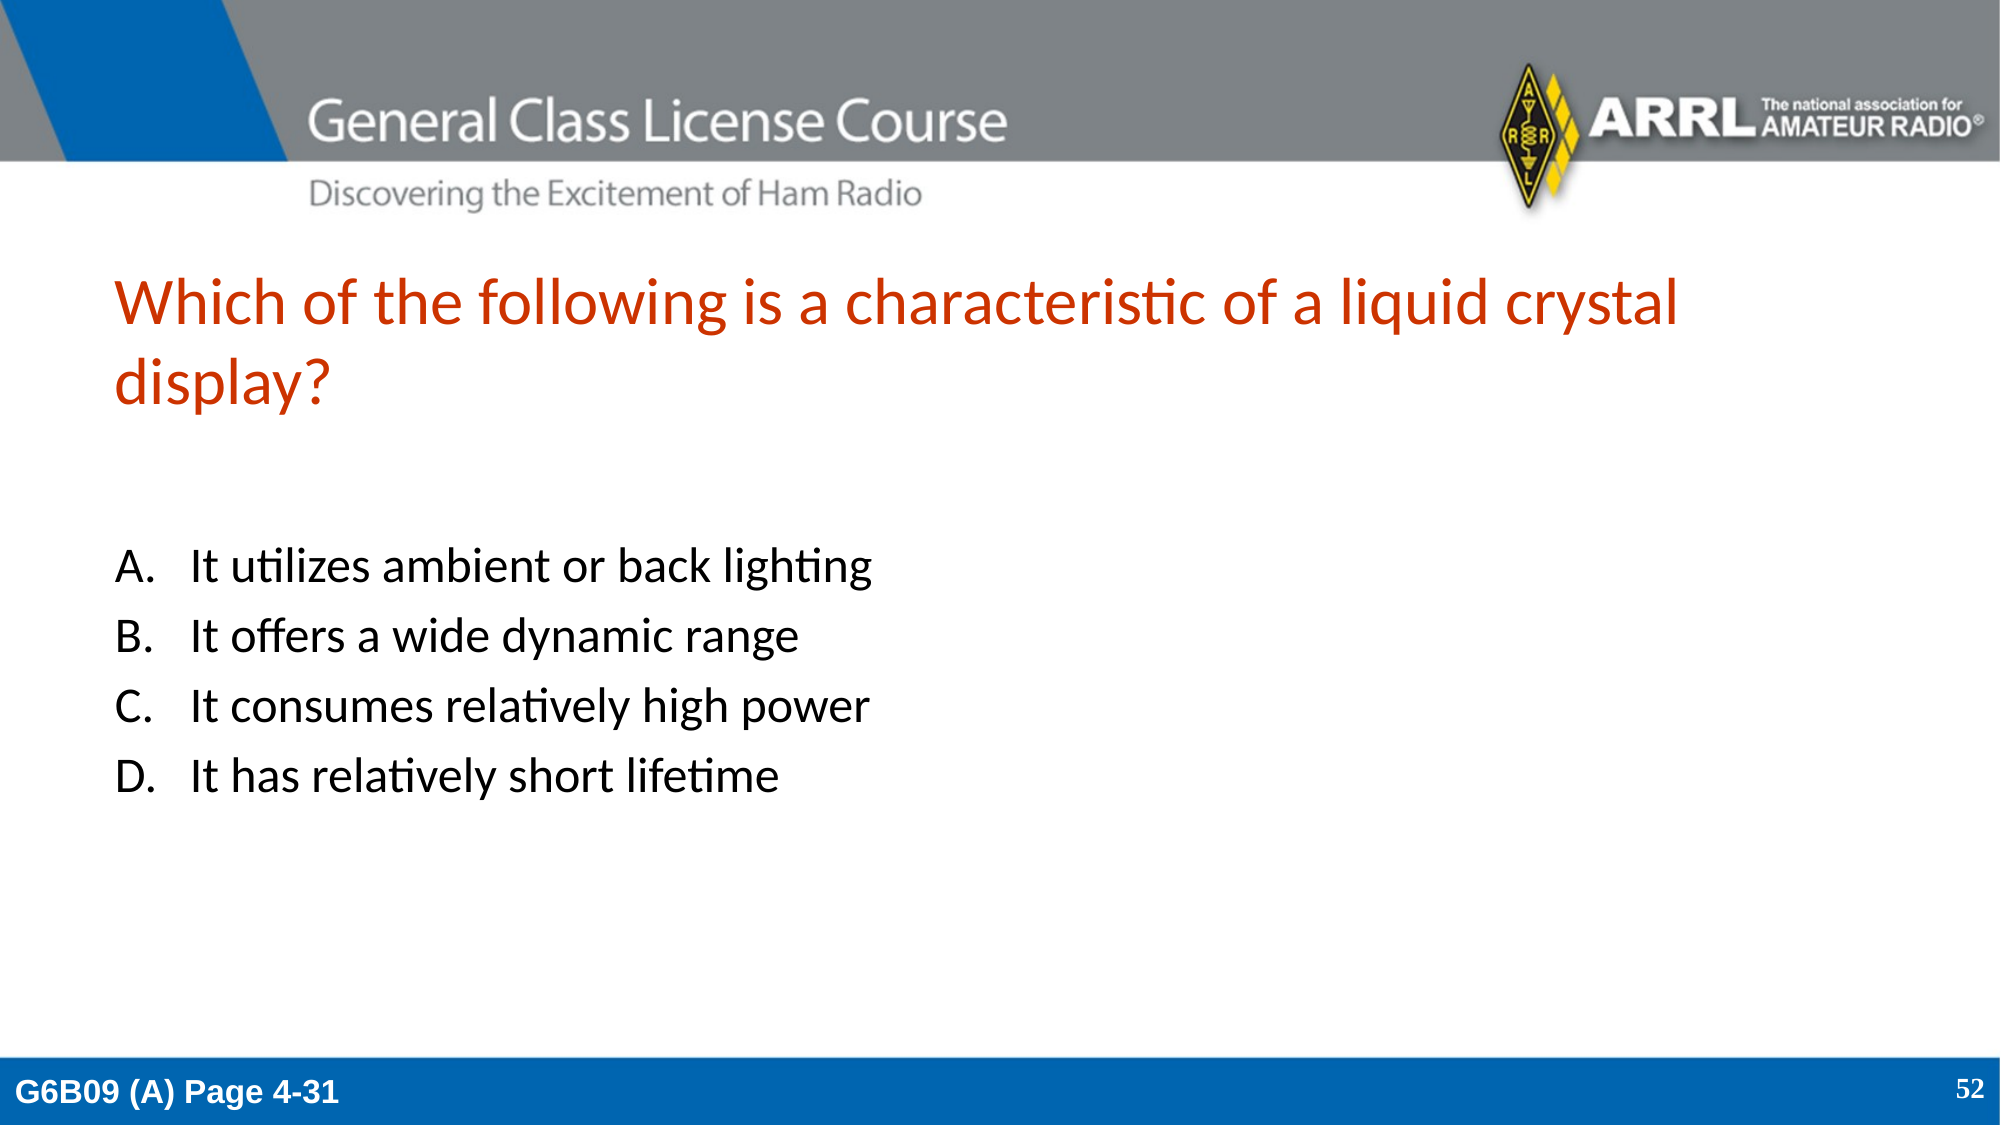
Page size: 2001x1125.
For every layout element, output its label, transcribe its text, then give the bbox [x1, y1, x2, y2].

picture [0, 0, 2001, 1125]
text_box G6B09 (A) Page 4-31 [0, 1062, 1313, 1118]
list It utilizes ambient or back lighting It offers a wide dynamic range It consumes relatively high power It has relatively short lifetime [99, 525, 1900, 1005]
text_box 52 [1875, 1062, 2000, 1113]
title Which of the following is a characteristic of a liquid crystal display? [99, 249, 1900, 468]
